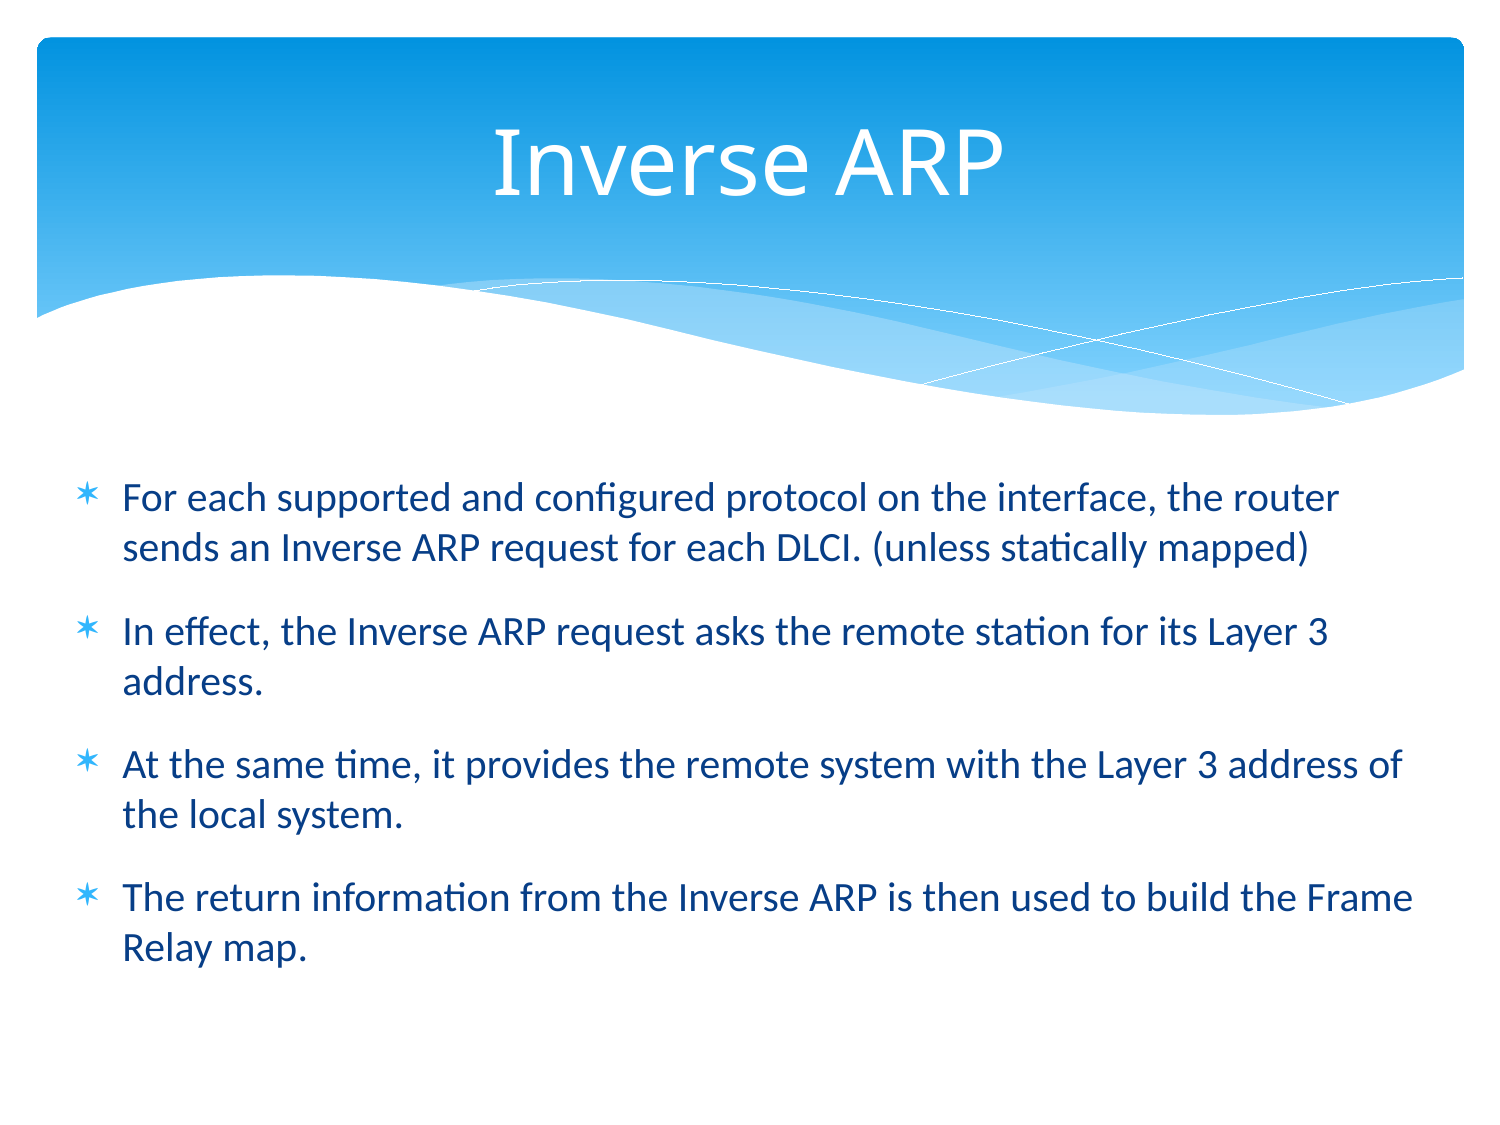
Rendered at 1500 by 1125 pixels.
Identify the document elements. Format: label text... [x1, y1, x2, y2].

list For each supported and configured protocol on the interface, the router sends an Inverse ARP request for each DLCI. (unless statically mapped) In effect, the Inverse ARP request asks the remote station for its Layer 3 address. At the same time, it provides the remote system with the Layer 3 address of the local system. The return information from the Inverse ARP is then used to build the Frame Relay map. [62, 462, 1463, 1075]
title Inverse ARP [75, 55, 1425, 261]
